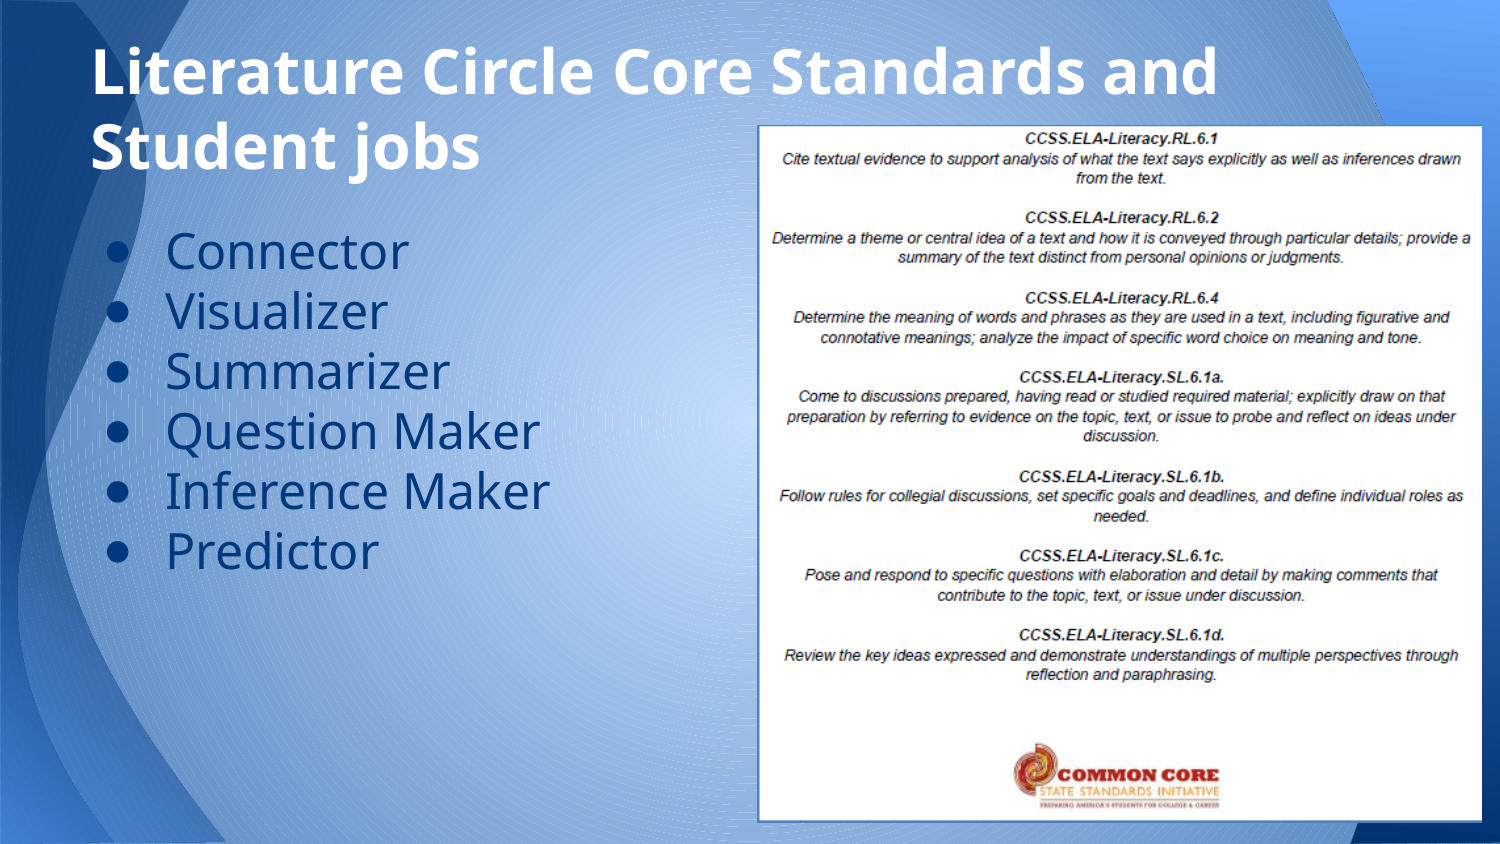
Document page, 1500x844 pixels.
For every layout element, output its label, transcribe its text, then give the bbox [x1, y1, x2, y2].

title Literature Circle Core Standards and Student jobs [75, 33, 1425, 197]
list Connector Visualizer Summarizer Question Maker Inference Maker Predictor [75, 204, 738, 800]
picture [756, 124, 1482, 824]
